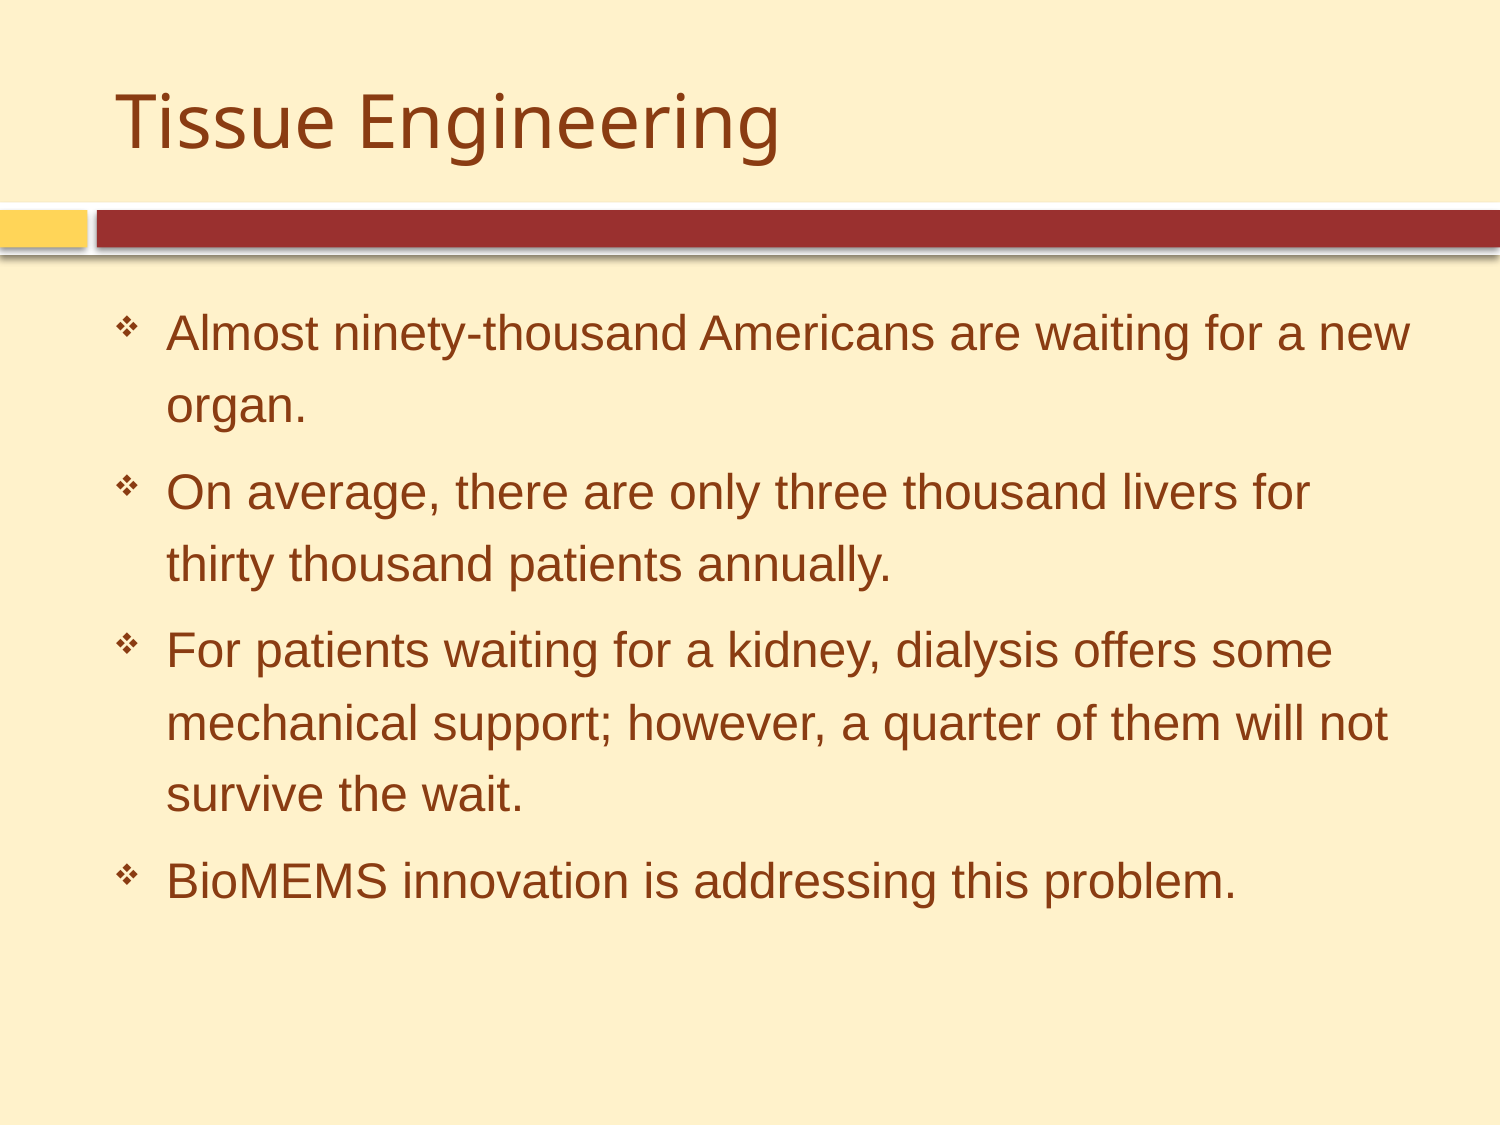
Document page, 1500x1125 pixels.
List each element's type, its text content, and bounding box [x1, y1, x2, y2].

title Tissue Engineering [100, 37, 1438, 200]
list Almost ninety-thousand Americans are waiting for a new organ. On average, there are only three thousand livers for thirty thousand patients annually. For patients waiting for a kidney, dialysis offers some mechanical support; however, a quarter of them will not survive the wait. BioMEMS innovation is addressing this problem. [99, 281, 1437, 1019]
